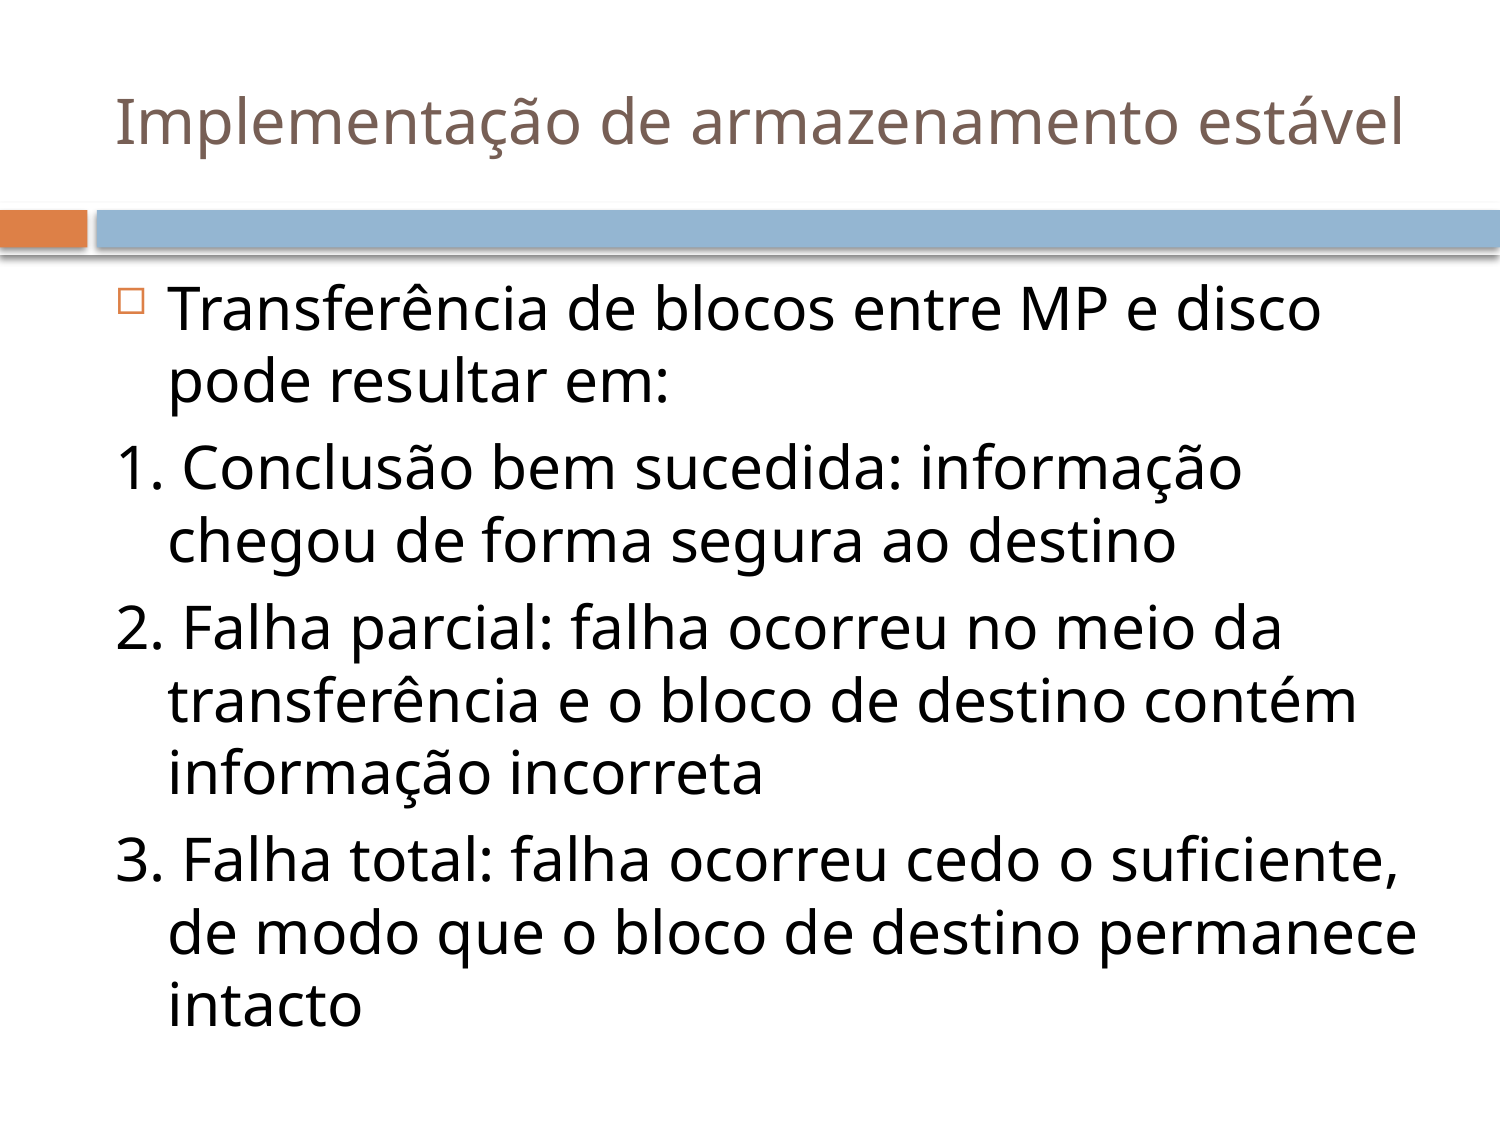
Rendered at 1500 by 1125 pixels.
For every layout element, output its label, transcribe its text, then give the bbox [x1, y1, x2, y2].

title Implementação de armazenamento estável [100, 37, 1438, 200]
list Transferência de blocos entre MP e disco pode resultar em: 1. Conclusão bem sucedida: informação chegou de forma segura ao destino 2. Falha parcial: falha ocorreu no meio da transferência e o bloco de destino contém informação incorreta 3. Falha total: falha ocorreu cedo o suficiente, de modo que o bloco de destino permanece intacto [100, 262, 1438, 1055]
